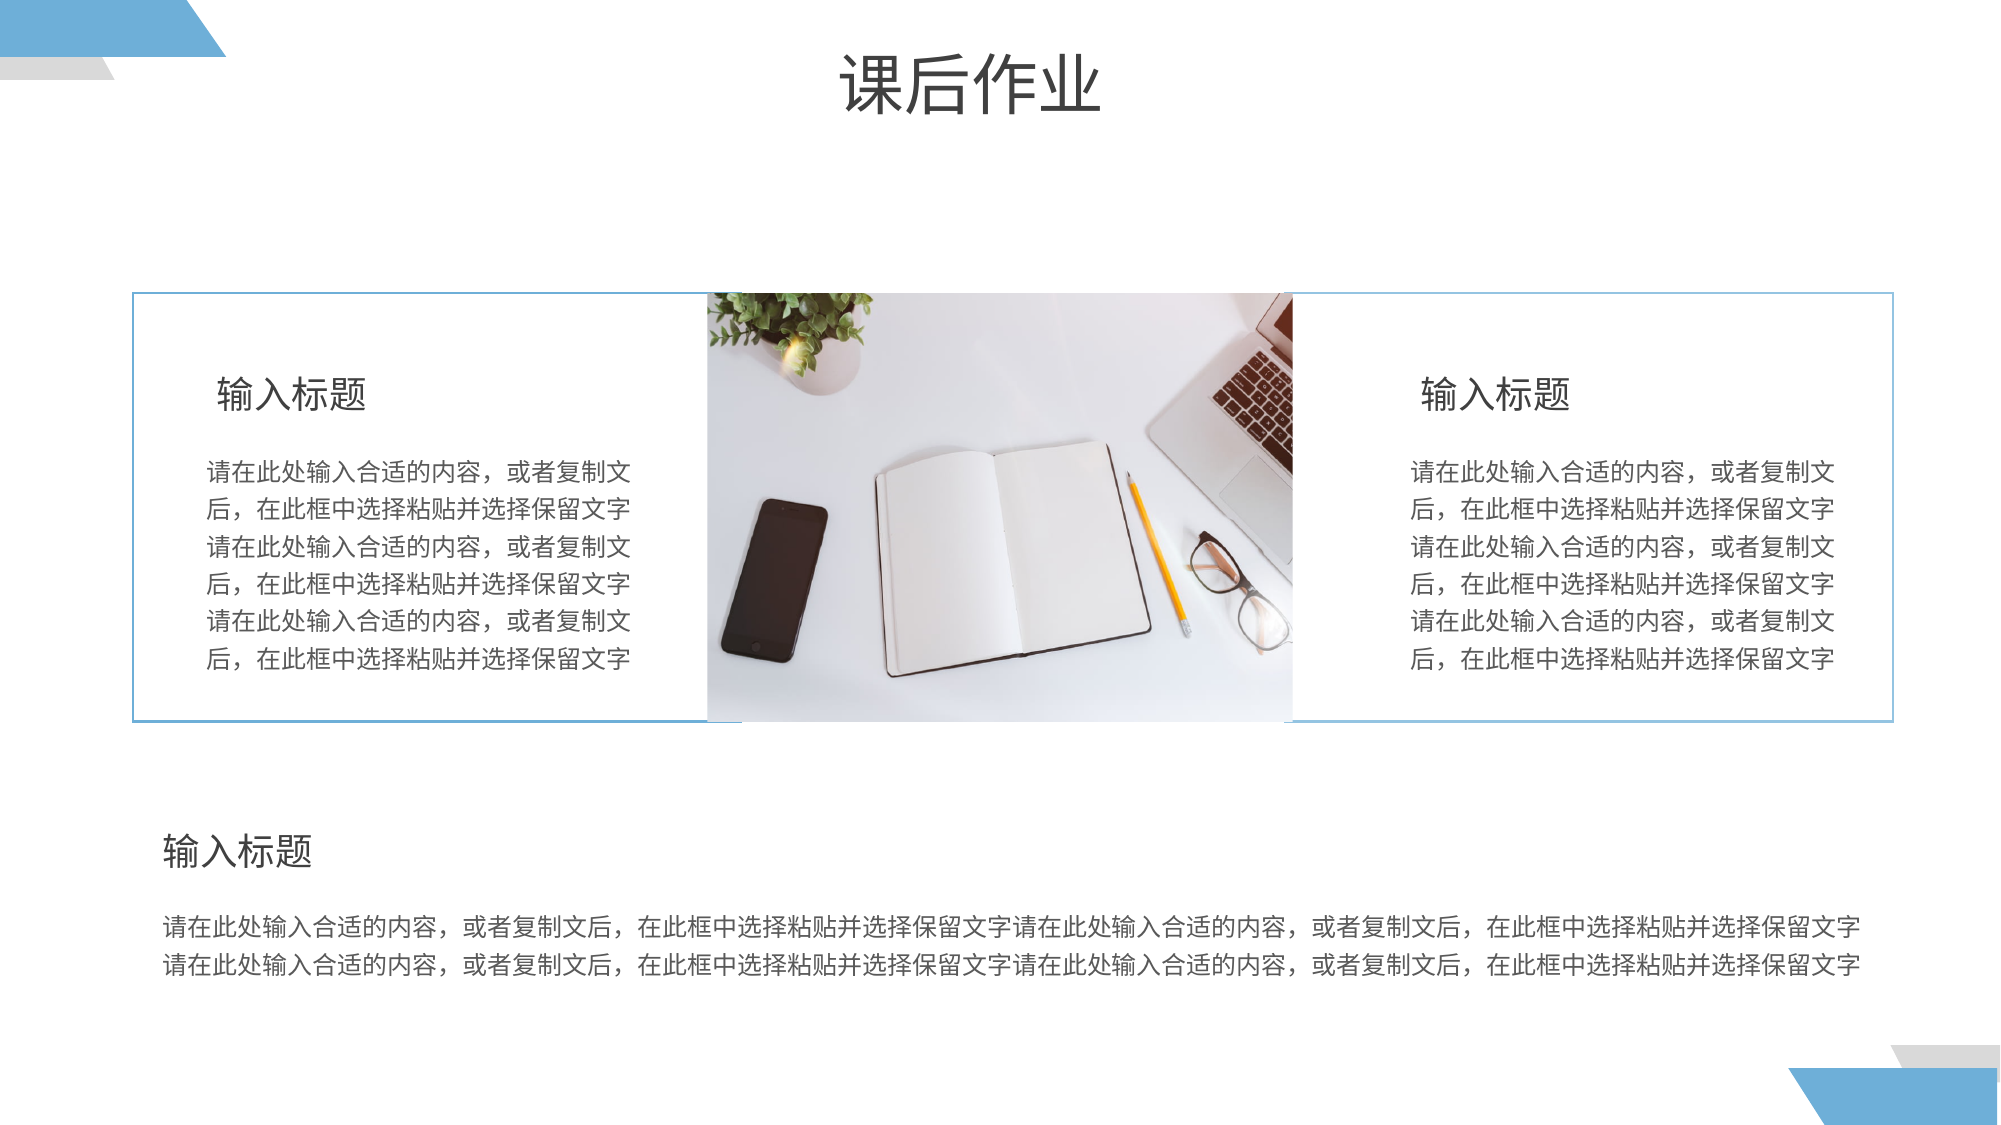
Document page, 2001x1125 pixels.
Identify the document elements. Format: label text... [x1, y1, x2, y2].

text_box 输入标题 [147, 820, 544, 881]
text_box 输入标题 [1405, 363, 1802, 424]
text_box [1284, 292, 1894, 723]
text_box 请在此处输入合适的内容，或者复制文后，在此框中选择粘贴并选择保留文字请在此处输入合适的内容，或者复制文后，在此框中选择粘贴并选择保留文字请在此处输入合适的内容，或者复制文后，在此框中选择粘贴并选择保留文字 [192, 441, 657, 718]
text_box 请在此处输入合适的内容，或者复制文后，在此框中选择粘贴并选择保留文字请在此处输入合适的内容，或者复制文后，在此框中选择粘贴并选择保留文字请在此处输入合适的内容，或者复制文后，在此框中选择粘贴并选择保留文字请在此处输入合适的内容，或者复制文后，在此框中选择粘贴并选择保留文字 [147, 896, 1893, 987]
text_box 请在此处输入合适的内容，或者复制文后，在此框中选择粘贴并选择保留文字请在此处输入合适的内容，或者复制文后，在此框中选择粘贴并选择保留文字请在此处输入合适的内容，或者复制文后，在此框中选择粘贴并选择保留文字 [1396, 441, 1861, 718]
picture [707, 293, 1293, 722]
text_box [132, 292, 742, 723]
text_box 输入标题 [202, 363, 598, 424]
text_box 课后作业 [822, 35, 1247, 131]
